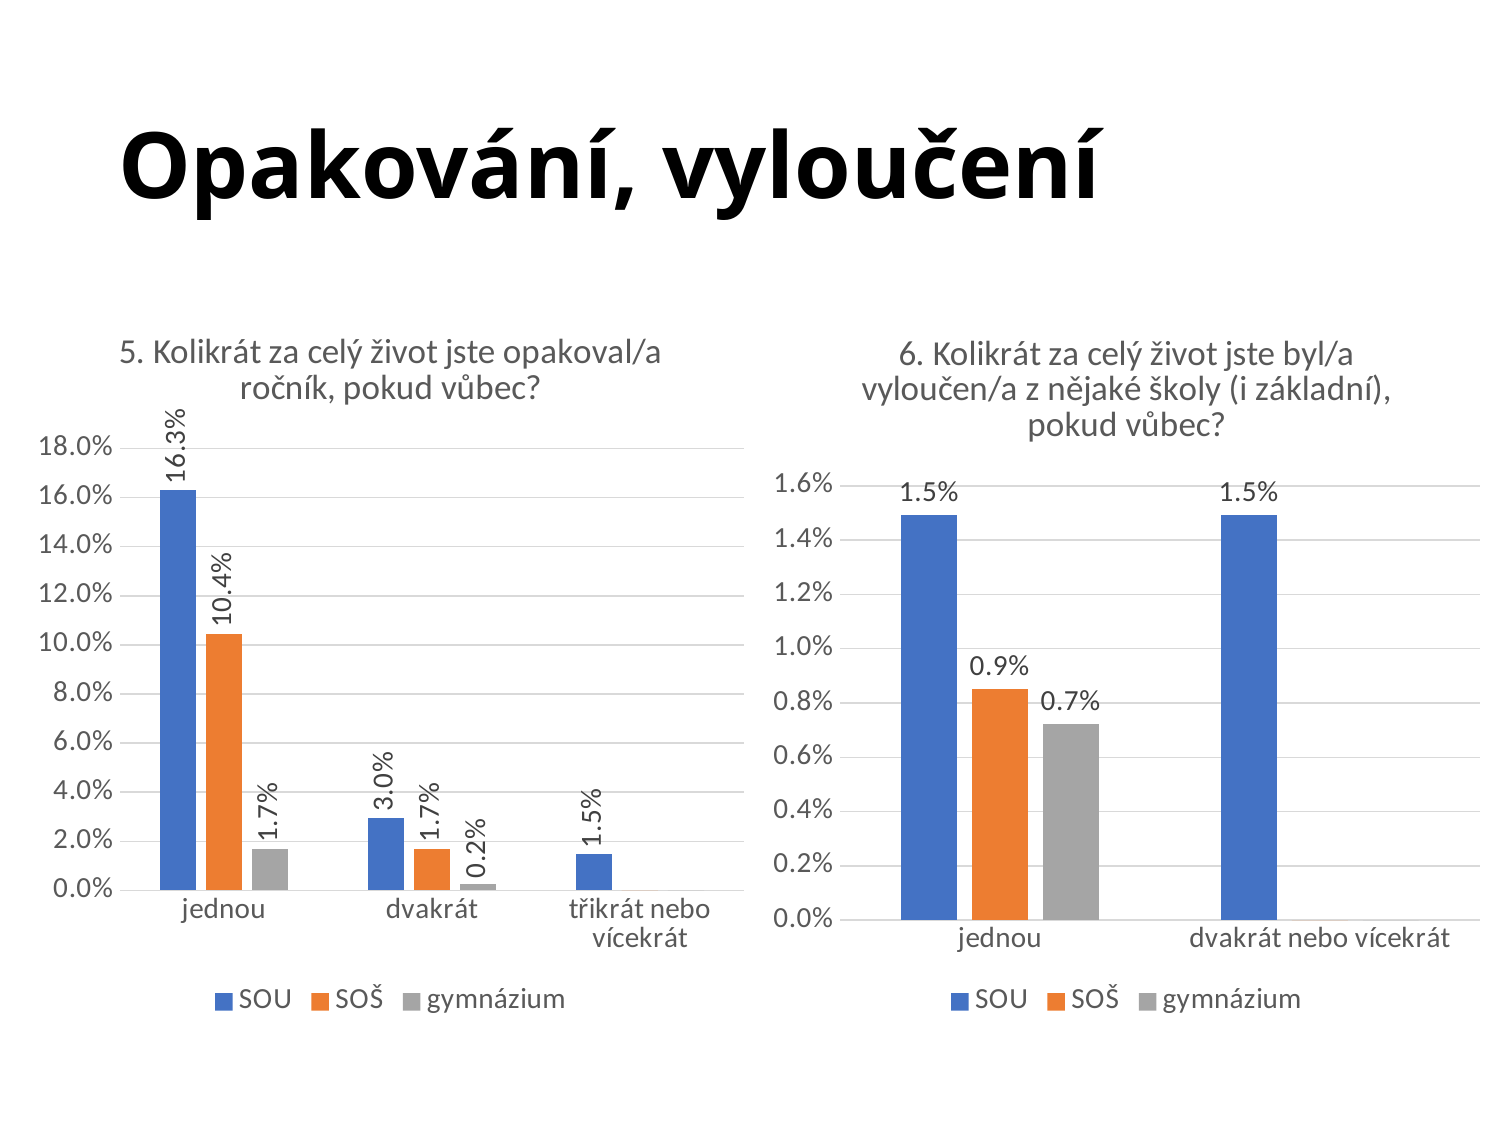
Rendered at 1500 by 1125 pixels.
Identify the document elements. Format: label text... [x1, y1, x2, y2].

title Opakování, vyloučení [103, 59, 1397, 278]
chart [22, 303, 1495, 1023]
